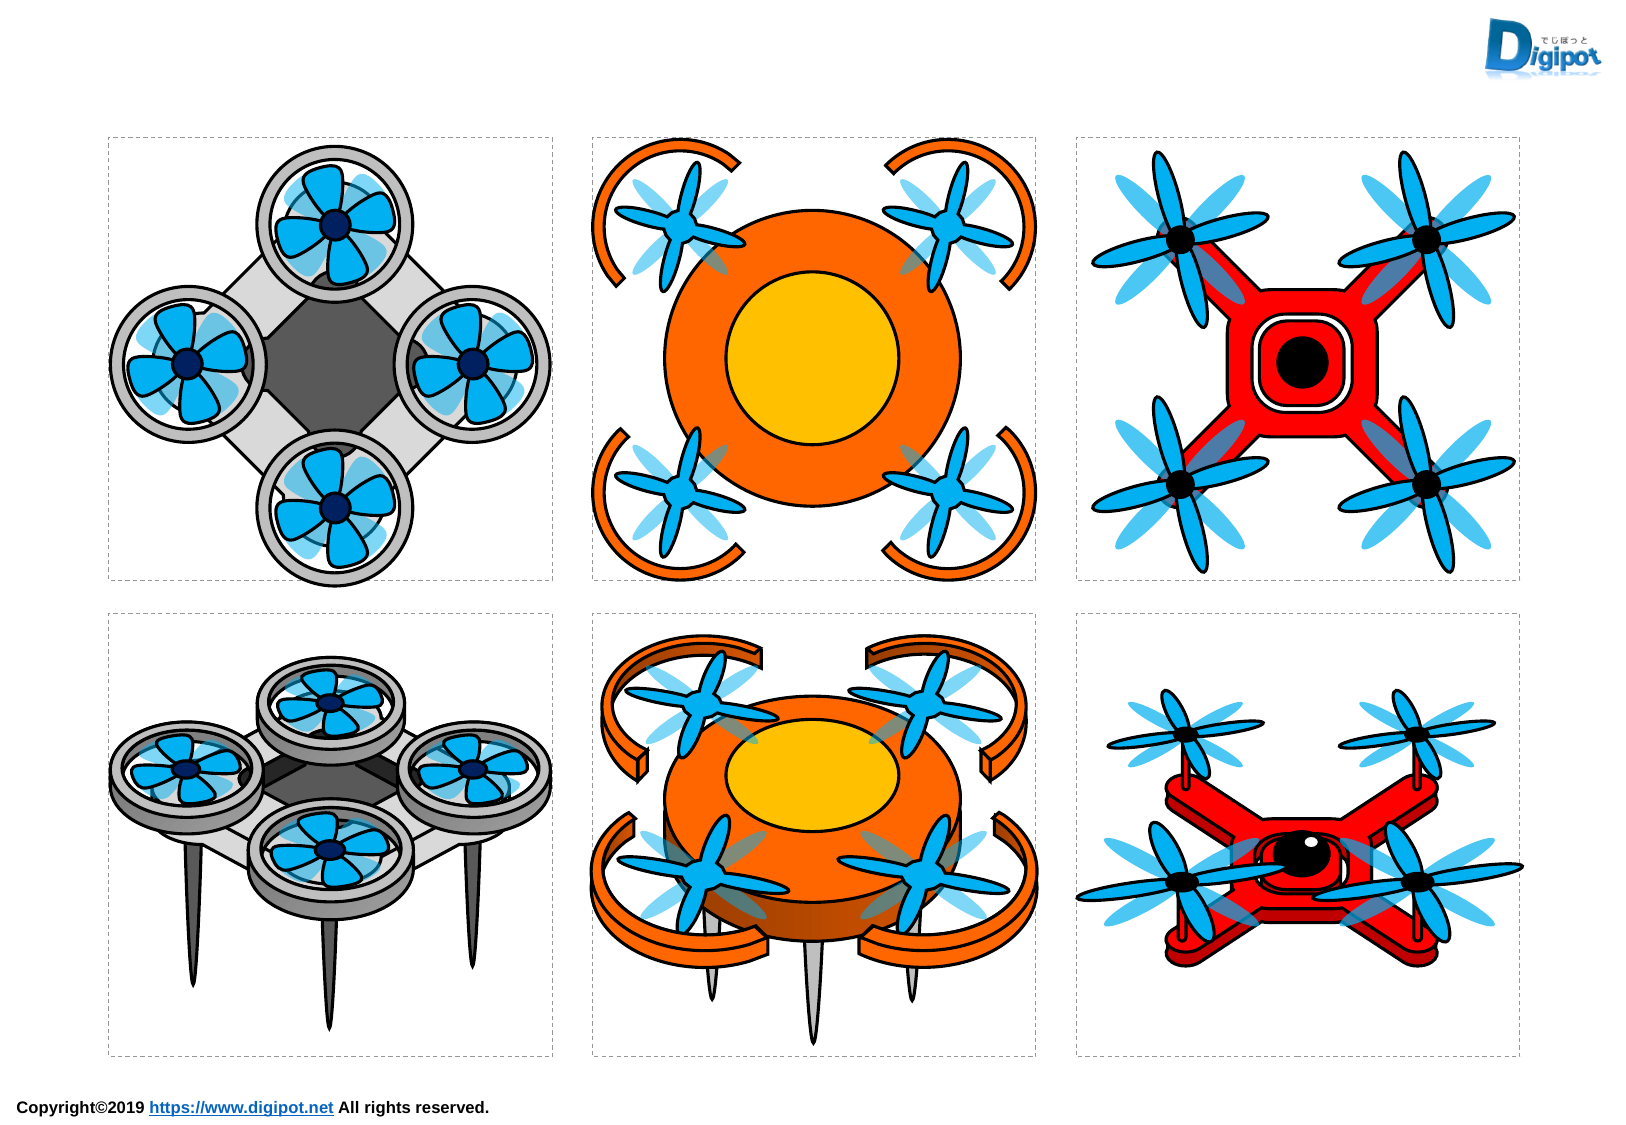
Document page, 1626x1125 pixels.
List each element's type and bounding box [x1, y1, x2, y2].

text_box [1089, 149, 1518, 576]
text_box [110, 146, 550, 586]
text_box [592, 139, 1036, 581]
text_box [1077, 690, 1523, 966]
text_box [110, 657, 551, 1029]
picture [1485, 18, 1602, 82]
text_box [591, 635, 1037, 1043]
